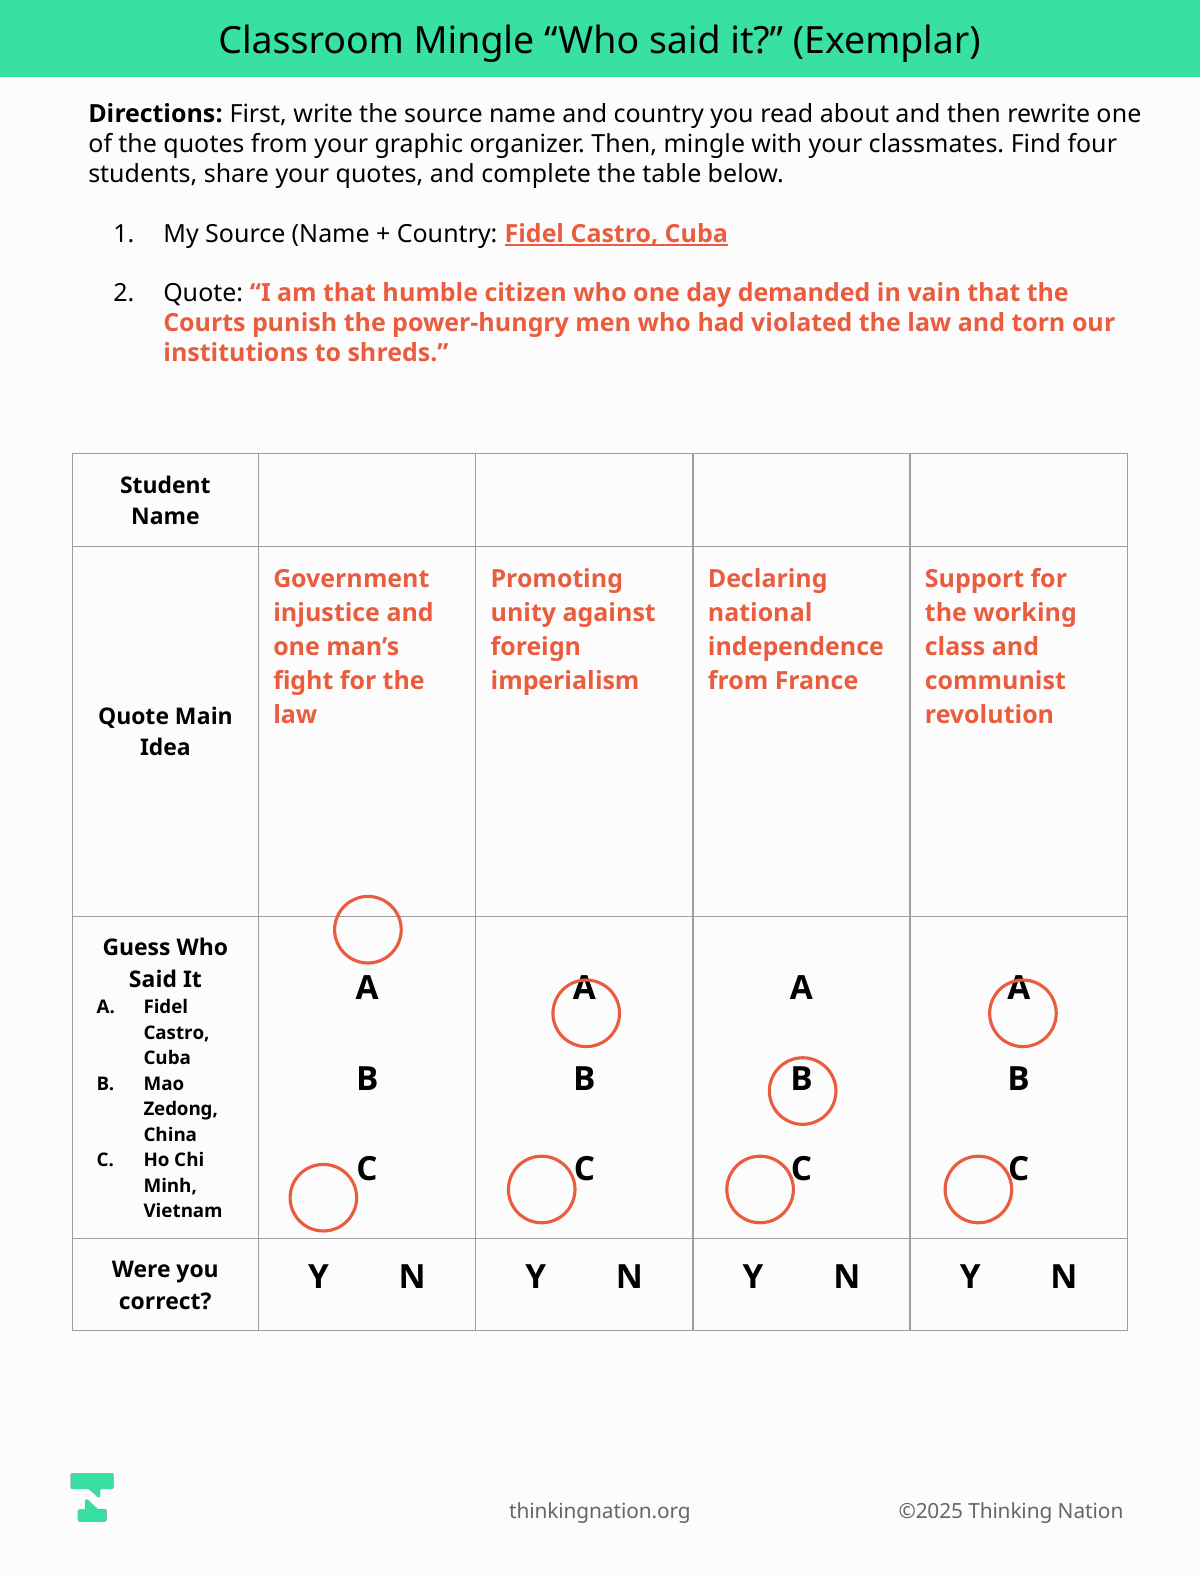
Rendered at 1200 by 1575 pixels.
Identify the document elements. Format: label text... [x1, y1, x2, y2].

table_cell Government injustice and one man’s fight for the law [259, 547, 475, 916]
table_cell A B C [259, 917, 475, 1238]
table_header [476, 454, 692, 546]
table_cell Y N [694, 1239, 909, 1330]
text_box ©2025 Thinking Nation [854, 1483, 1139, 1532]
text_box [726, 1156, 794, 1223]
text_box [769, 1057, 836, 1125]
text_box [508, 1156, 576, 1223]
table_header [259, 454, 475, 546]
table_cell A B C [911, 917, 1127, 1238]
text_box Classroom Mingle “Who said it?” (Exemplar) [0, 0, 1200, 77]
text_box [290, 1164, 357, 1232]
table_cell Y N [911, 1239, 1127, 1330]
table_header [911, 454, 1127, 546]
table_cell Quote Main Idea [73, 547, 258, 916]
text_box [552, 980, 620, 1047]
text_box [989, 980, 1057, 1047]
text_box [945, 1156, 1012, 1223]
table_cell Y N [259, 1239, 475, 1330]
text_box [334, 896, 402, 964]
table_header [694, 454, 909, 546]
table_cell Guess Who Said It Fidel Castro, Cuba Mao Zedong, China Ho Chi Minh, Vietnam [73, 917, 258, 1238]
table_cell Declaring national independence from France [694, 547, 909, 916]
table_cell Y N [476, 1239, 692, 1330]
table_cell Were you correct? [73, 1239, 258, 1330]
table_cell Promoting unity against foreign imperialism [476, 547, 692, 916]
table_cell Support for the working class and communist revolution [911, 547, 1127, 916]
text_box Directions: First, write the source name and country you read about and then rewrite one of the quotes from your graphic organizer. Then, mingle with your classmates. Find four students, share your quotes, and complete the table below. My Source (Name + Country: Fidel Castro, Cuba Quote: “I am that humble citizen who one day demanded in vain that the Courts punish the power-hungry men who had violated the law and torn our institutions to shreds.” [70, 79, 1172, 434]
table_cell A B C [476, 917, 692, 1238]
picture [58, 1463, 126, 1531]
table_header Student Name [73, 454, 258, 546]
text_box thinkingnation.org [457, 1483, 742, 1532]
table_cell A B C [694, 917, 909, 1238]
